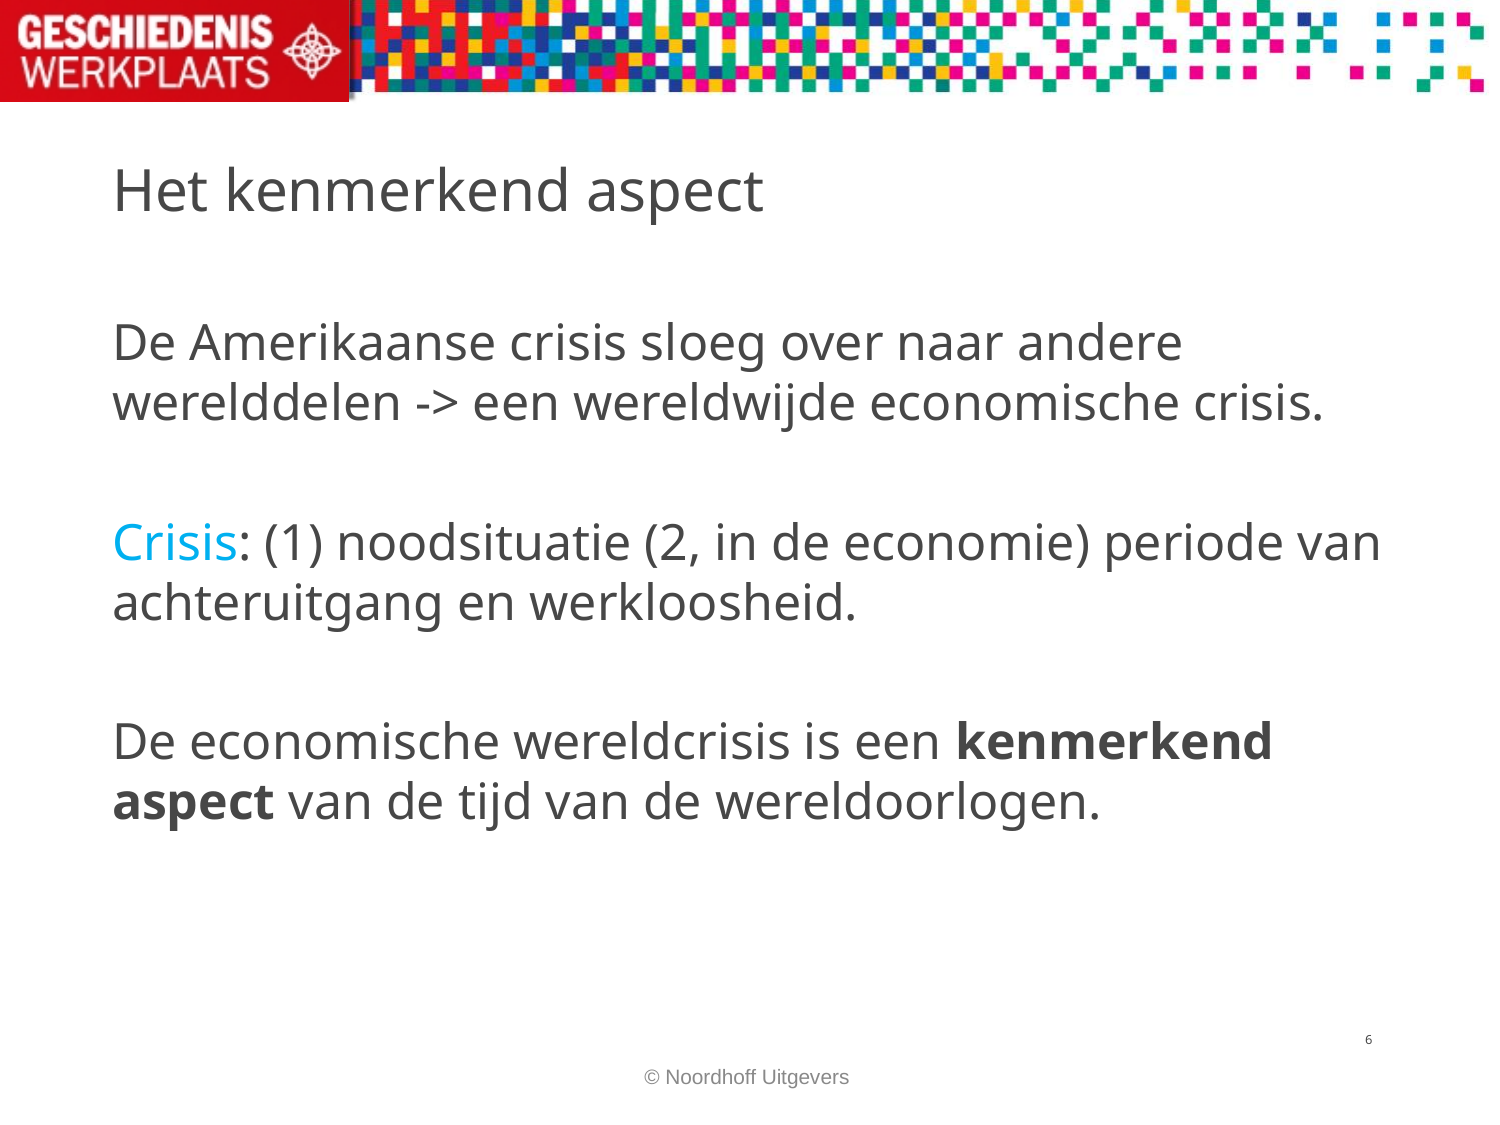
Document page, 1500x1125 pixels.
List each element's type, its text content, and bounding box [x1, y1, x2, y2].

title Het kenmerkend aspect [112, 145, 1401, 256]
list De Amerikaanse crisis sloeg over naar andere werelddelen -> een wereldwijde economische crisis. Crisis: (1) noodsituatie (2, in de economie) periode van achteruitgang en werkloosheid. De economische wereldcrisis is een kenmerkend aspect van de tijd van de wereldoorlogen. [112, 302, 1409, 988]
text_box © Noordhoff Uitgevers [512, 1045, 988, 1106]
picture [0, 0, 1500, 1125]
slide_number 6 [1325, 1025, 1388, 1063]
